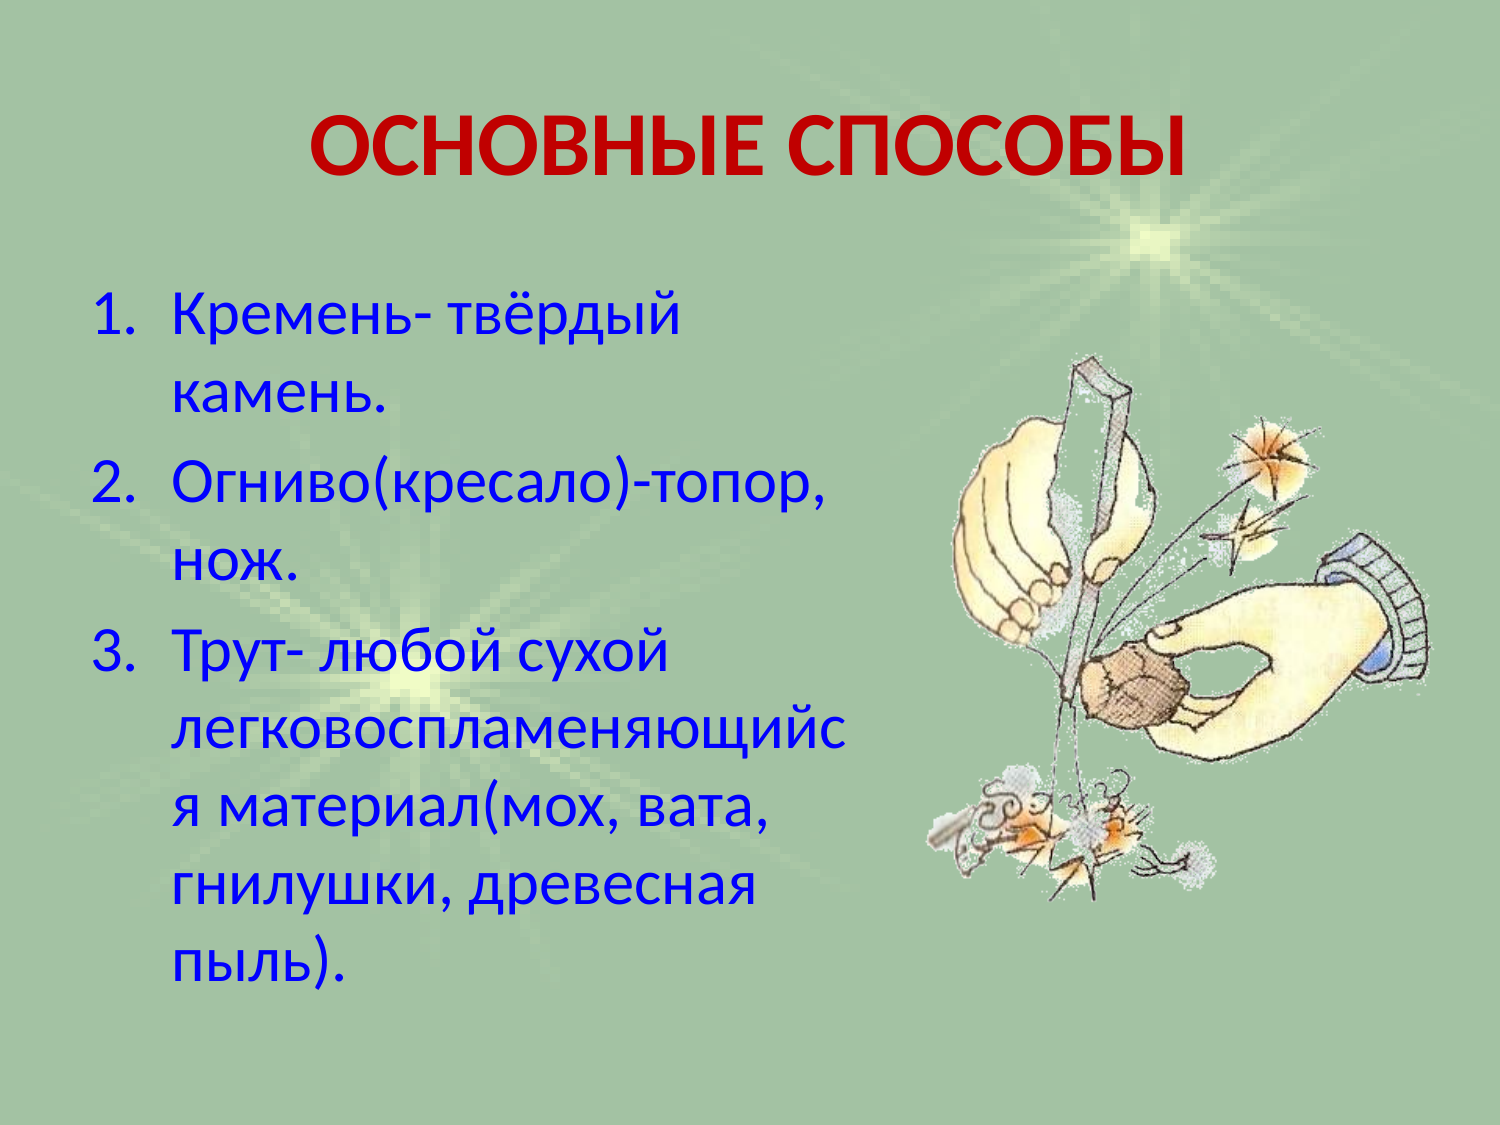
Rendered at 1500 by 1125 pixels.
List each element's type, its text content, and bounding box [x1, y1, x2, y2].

title ОСНОВНЫЕ СПОСОБЫ [75, 45, 1425, 233]
picture [0, 0, 1500, 1125]
list Кремень- твёрдый камень. Огниво(кресало)-топор, нож. Трут- любой сухой легковоспламеняющийся материал(мох, вата, гнилушки, древесная пыль). [75, 262, 891, 1005]
